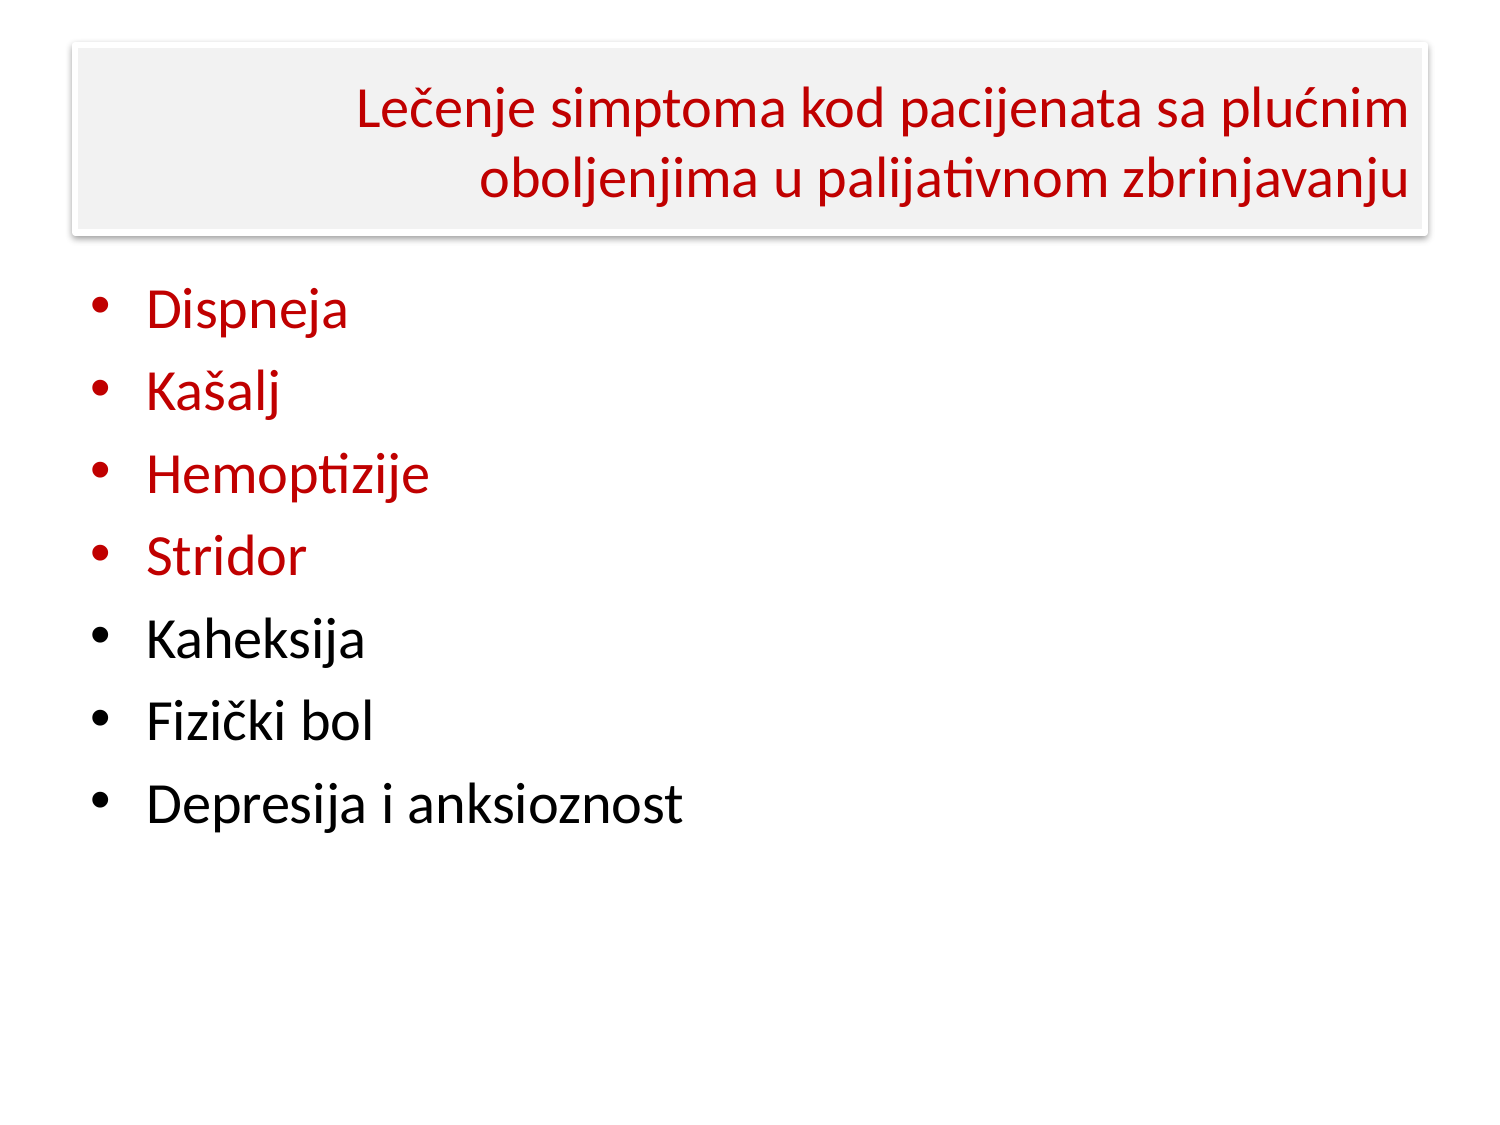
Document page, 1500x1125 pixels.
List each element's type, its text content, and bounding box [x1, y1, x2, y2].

list Dispneja Kašalj Hemoptizije Stridor Kaheksija Fizički bol Depresija i anksioznost [75, 262, 1425, 1005]
title Lečenje simptoma kod pacijenata sa plućnim oboljenjima u palijativnom zbrinjavanju [72, 42, 1428, 236]
